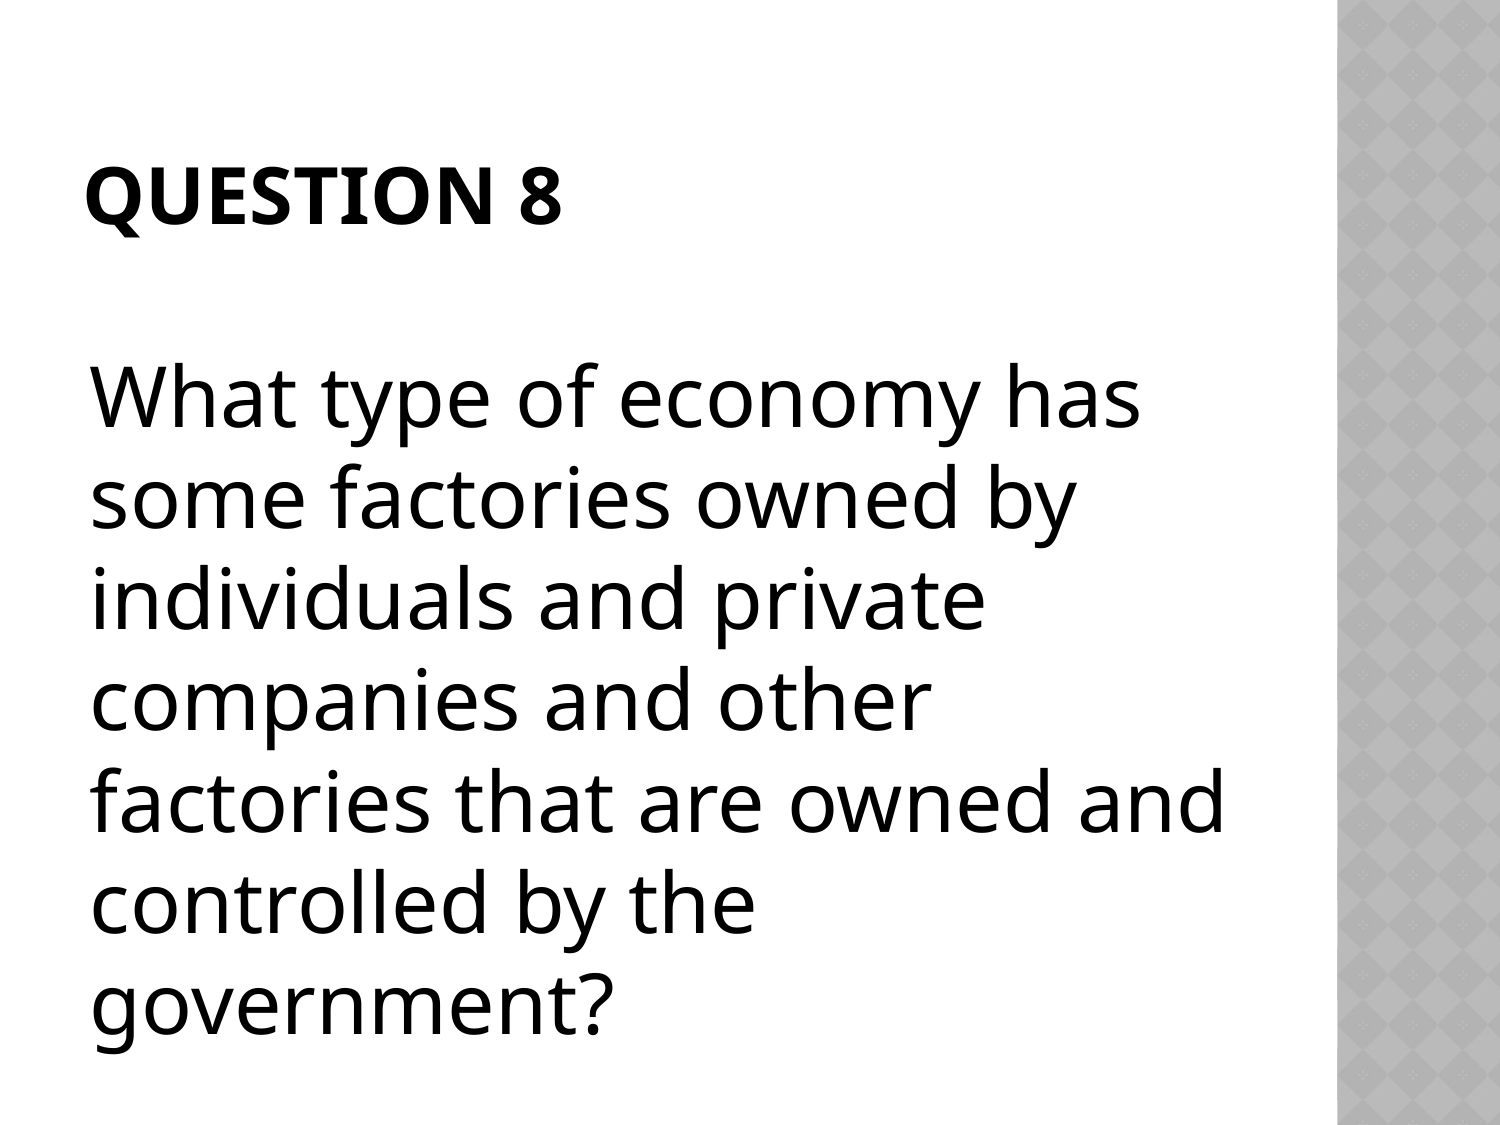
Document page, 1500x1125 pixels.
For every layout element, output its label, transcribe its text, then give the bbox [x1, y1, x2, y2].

title Question 8 [75, 52, 1263, 240]
list What type of economy has some factories owned by individuals and private companies and other factories that are owned and controlled by the government? [75, 264, 1263, 1059]
